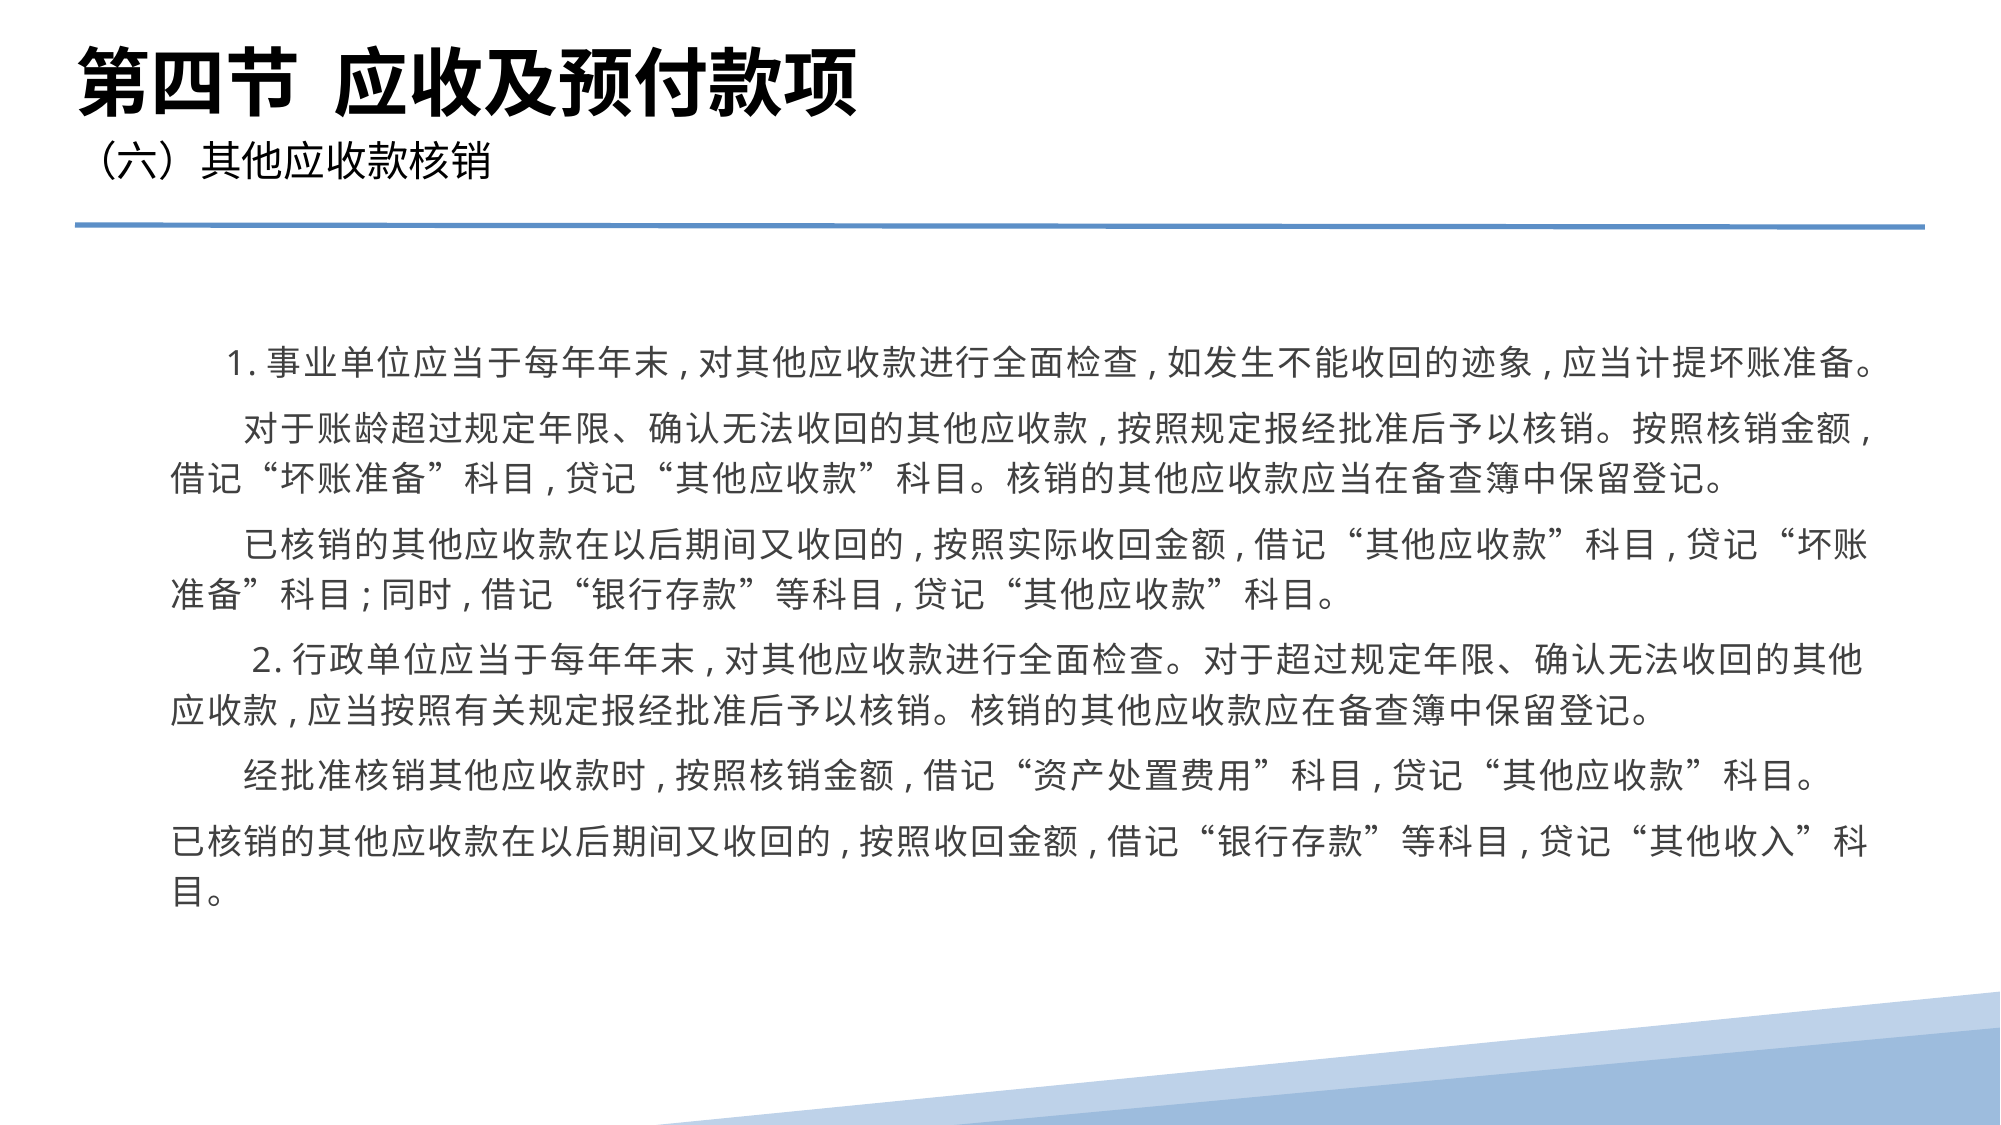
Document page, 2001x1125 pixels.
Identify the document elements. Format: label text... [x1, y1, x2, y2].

text_box （六）其他应收款核销 [75, 124, 1925, 200]
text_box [74, 224, 1925, 228]
text_box 第四节 应收及预付款项 [75, 24, 1925, 124]
text_box 1.事业单位应当于每年年末,对其他应收款进行全面检查,如发生不能收回的迹象,应当计提坏账准备。 对于账龄超过规定年限、确认无法收回的其他应收款,按照规定报经批准后予以核销。按照核销金额,借记“坏账准备”科目,贷记“其他应收款”科目。核销的其他应收款应当在备查簿中保留登记。 已核销的其他应收款在以后期间又收回的,按照实际收回金额,借记“其他应收款”科目,贷记“坏账准备”科目;同时,借记“银行存款”等科目,贷记“其他应收款”科目。 2.行政单位应当于每年年末,对其他应收款进行全面检查。对于超过规定年限、确认无法收回的其他应收款,应当按照有关规定报经批准后予以核销。核销的其他应收款应在备查簿中保留登记。 经批准核销其他应收款时,按照核销金额,借记“资产处置费用”科目,贷记“其他应收款”科目。 已核销的其他应收款在以后期间又收回的,按照收回金额,借记“银行存款”等科目,贷记“其他收入”科目。 [159, 251, 1882, 993]
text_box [656, 991, 2000, 1125]
